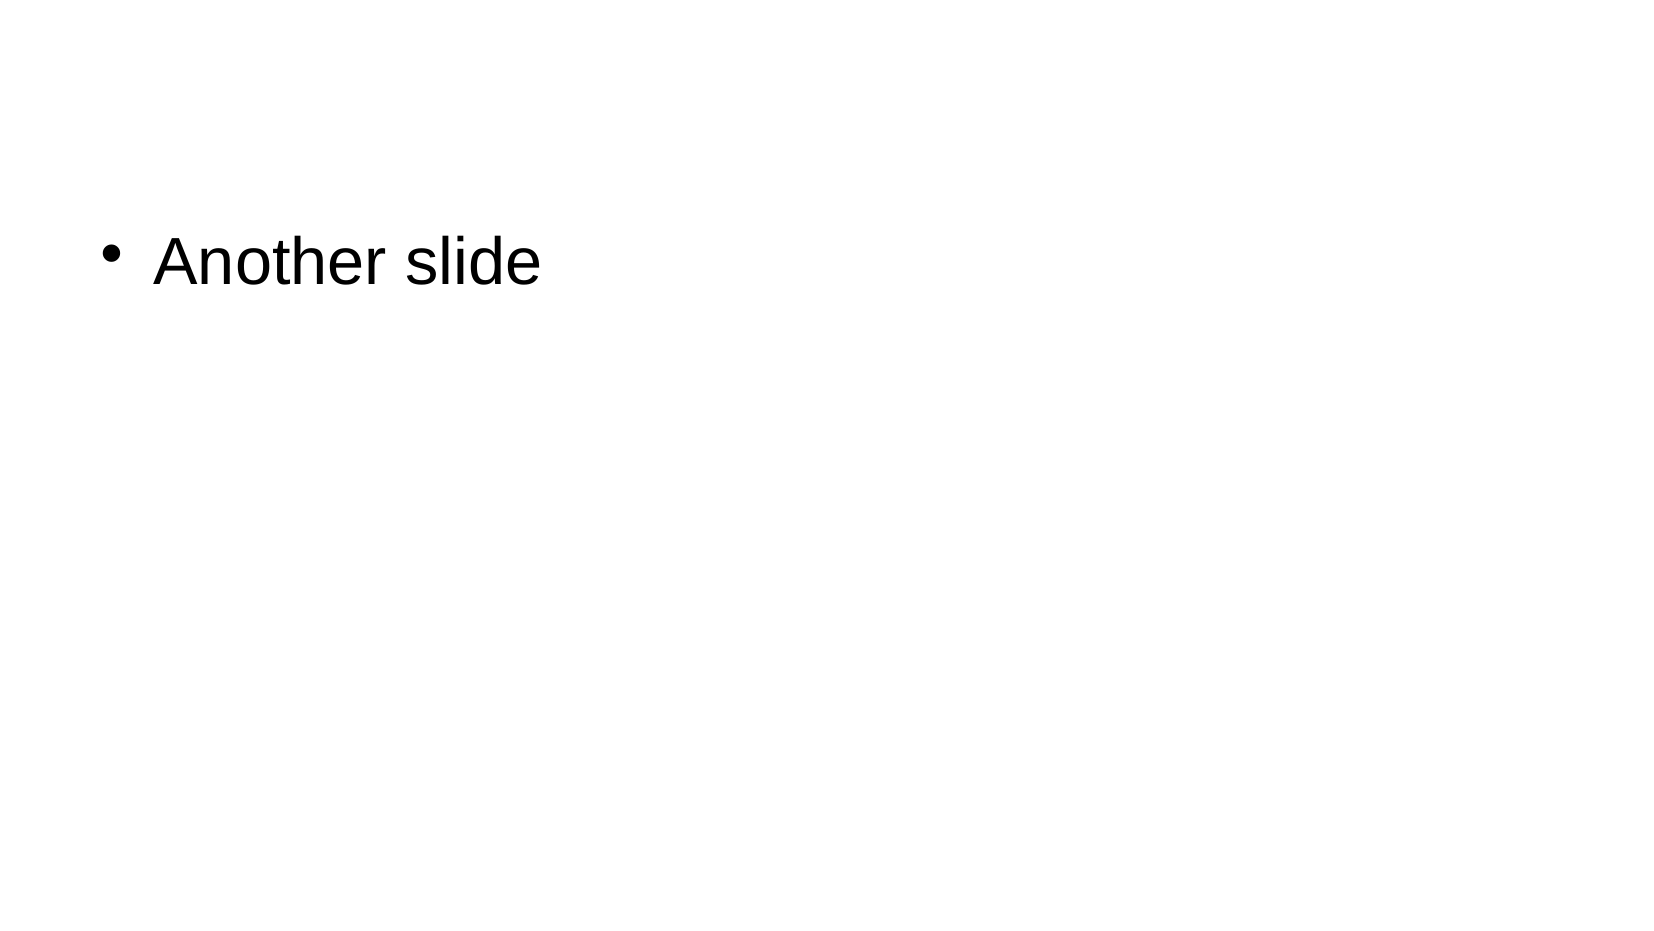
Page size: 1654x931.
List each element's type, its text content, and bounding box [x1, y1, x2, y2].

list Another slide [82, 217, 1571, 757]
